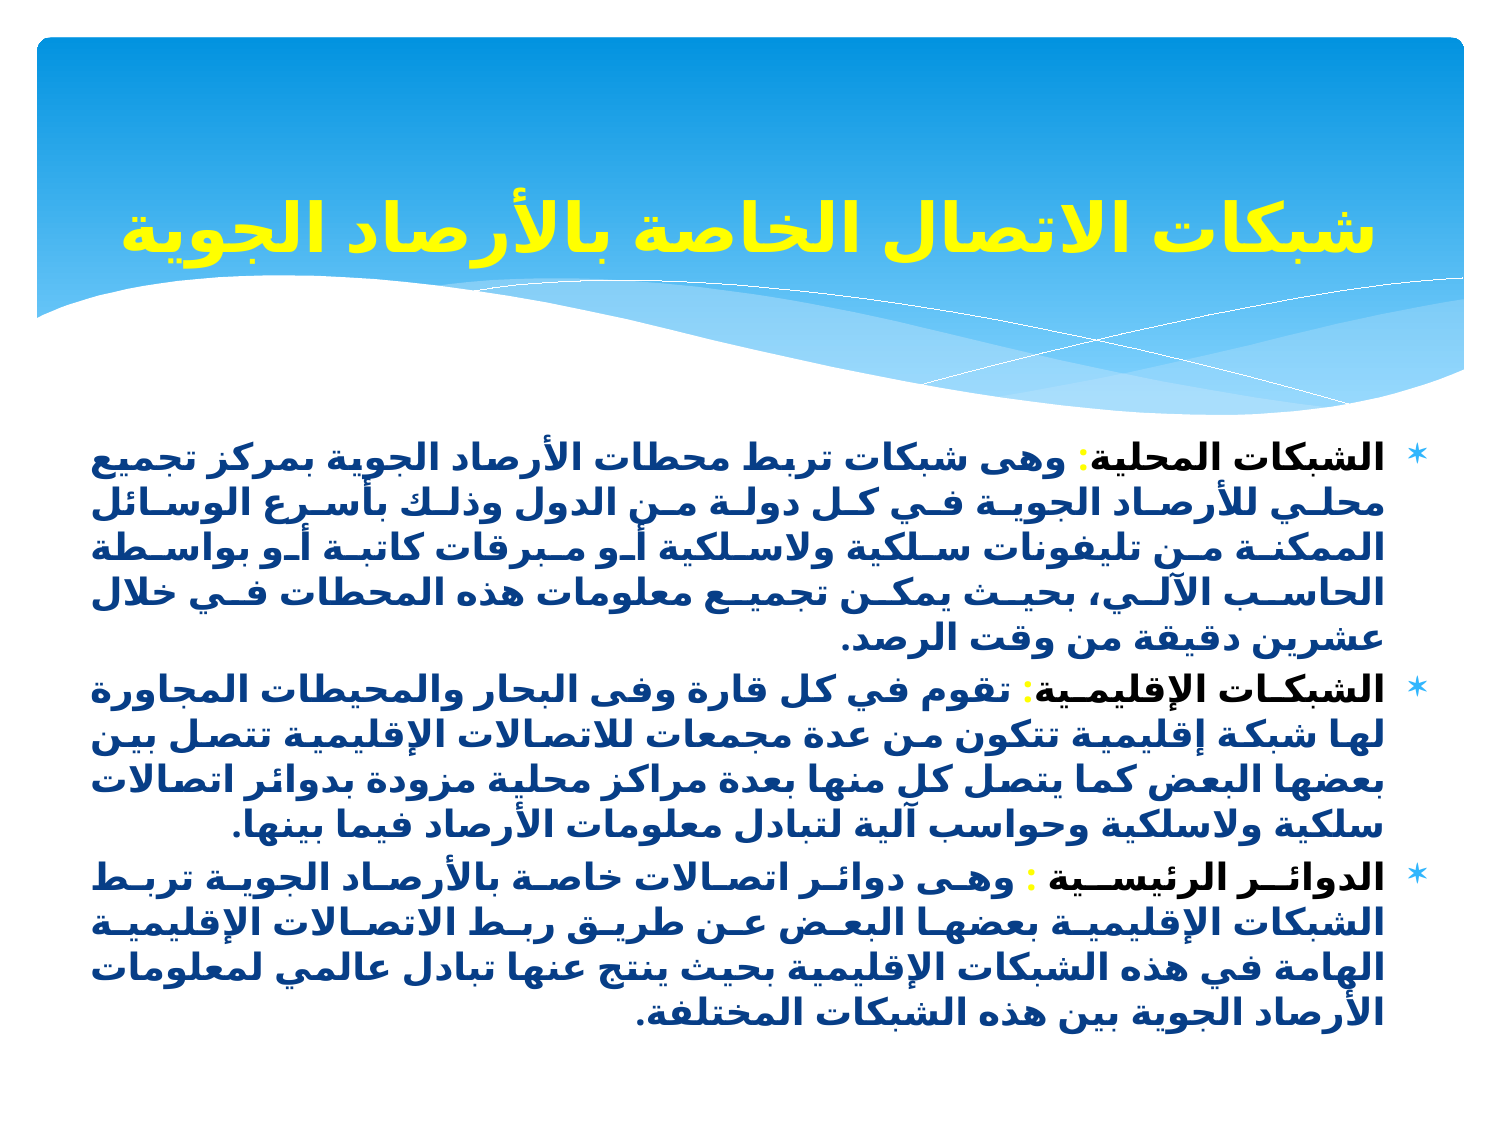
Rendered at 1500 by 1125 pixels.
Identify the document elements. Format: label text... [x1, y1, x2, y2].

title شبكات الاتصال الخاصة بالأرصاد الجوية [75, 149, 1425, 300]
list الشبكات المحلية: وهى شبكات تربط محطات الأرصاد الجوية بمركز تجميع محلي للأرصاد الجوية في كل دولة من الدول وذلك بأسرع الوسائل الممكنة من تليفونات سلكية ولاسلكية أو مبرقات كاتبة أو بواسطة الحاسب الآلي، بحيث يمكن تجميع معلومات هذه المحطات في خلال عشرين دقيقة من وقت الرصد. الشبكـات الإقليمـية: تقوم في كل قارة وفى البحار والمحيطات المجاورة لها شبكة إقليمية تتكون من عدة مجمعات للاتصالات الإقليمية تتصل بين بعضها البعض كما يتصل كل منها بعدة مراكز محلية مزودة بدوائر اتصالات سلكية ولاسلكية وحواسب آلية لتبادل معلومات الأرصاد فيما بينها. الدوائـر الرئيسـية : وهى دوائر اتصالات خاصة بالأرصاد الجوية تربط الشبكات الإقليمية بعضها البعض عن طريق ربط الاتصالات الإقليمية الهامة في هذه الشبكات الإقليمية بحيث ينتج عنها تبادل عالمي لمعلومات الأرصاد الجوية بين هذه الشبكات المختلفة. [75, 425, 1438, 1063]
